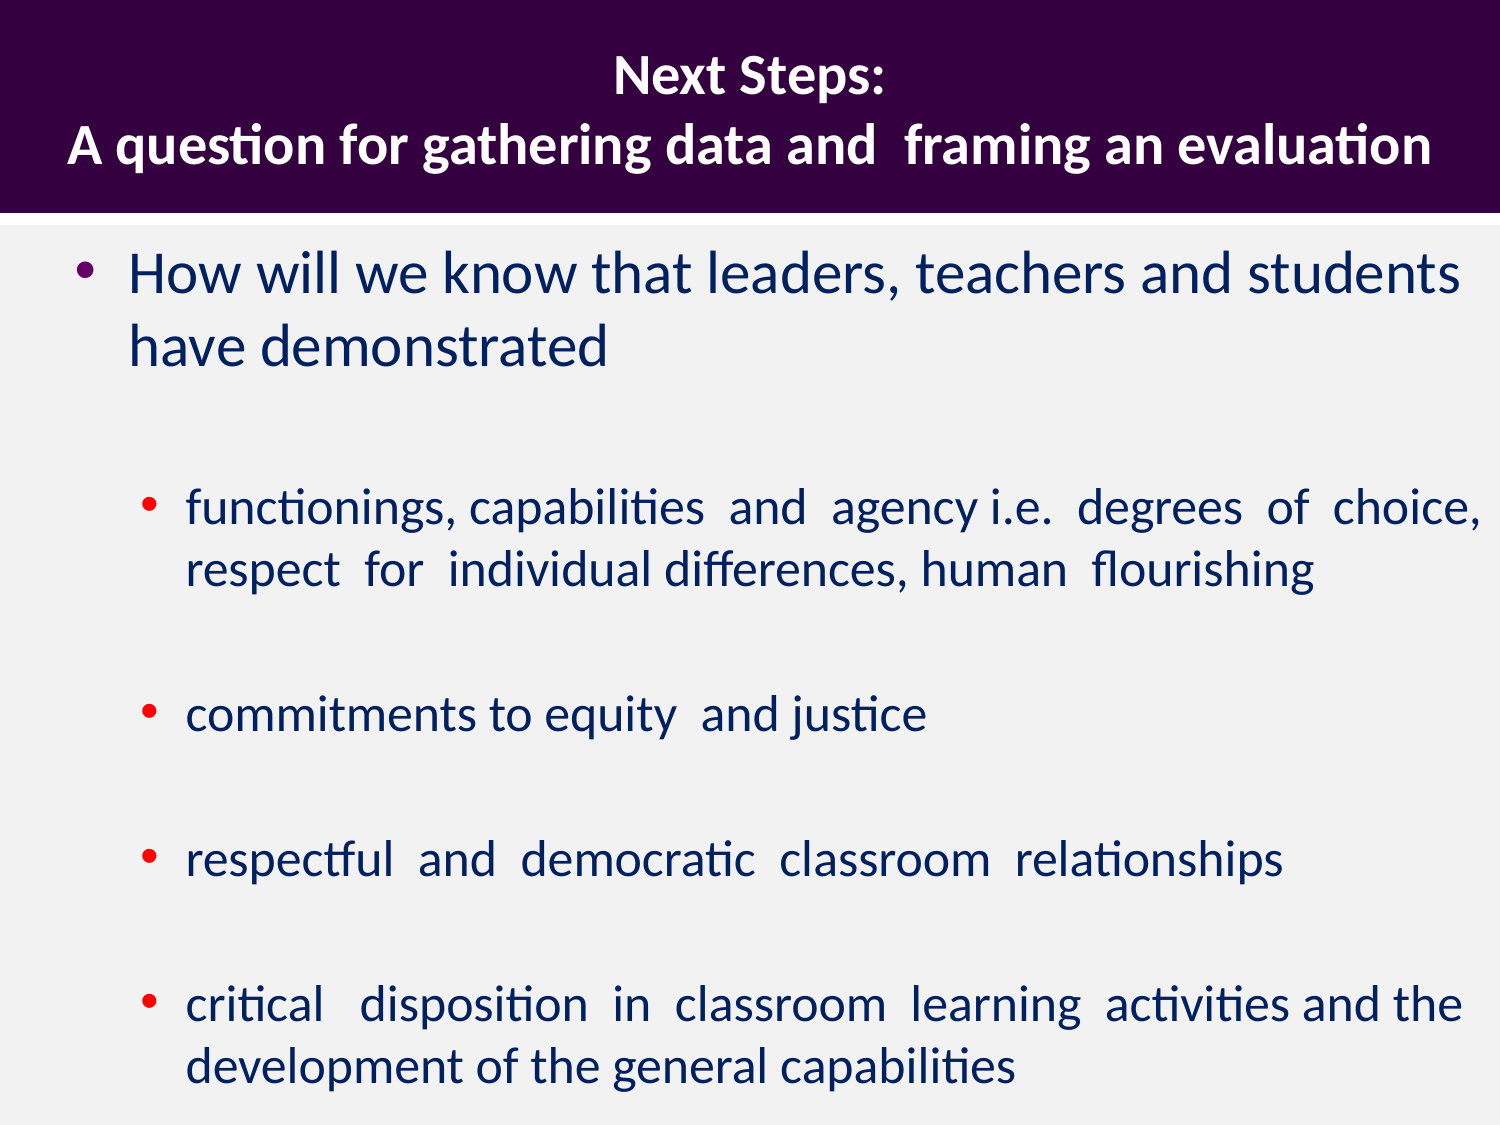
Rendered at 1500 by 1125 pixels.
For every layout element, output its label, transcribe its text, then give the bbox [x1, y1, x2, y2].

list How will we know that leaders, teachers and students have demonstrated functionings, capabilities and agency i.e. degrees of choice, respect for individual differences, human flourishing commitments to equity and justice respectful and democratic classroom relationships critical disposition in classroom learning activities and the development of the general capabilities [0, 224, 1500, 1125]
title Next Steps: A question for gathering data and framing an evaluation [0, 0, 1500, 213]
